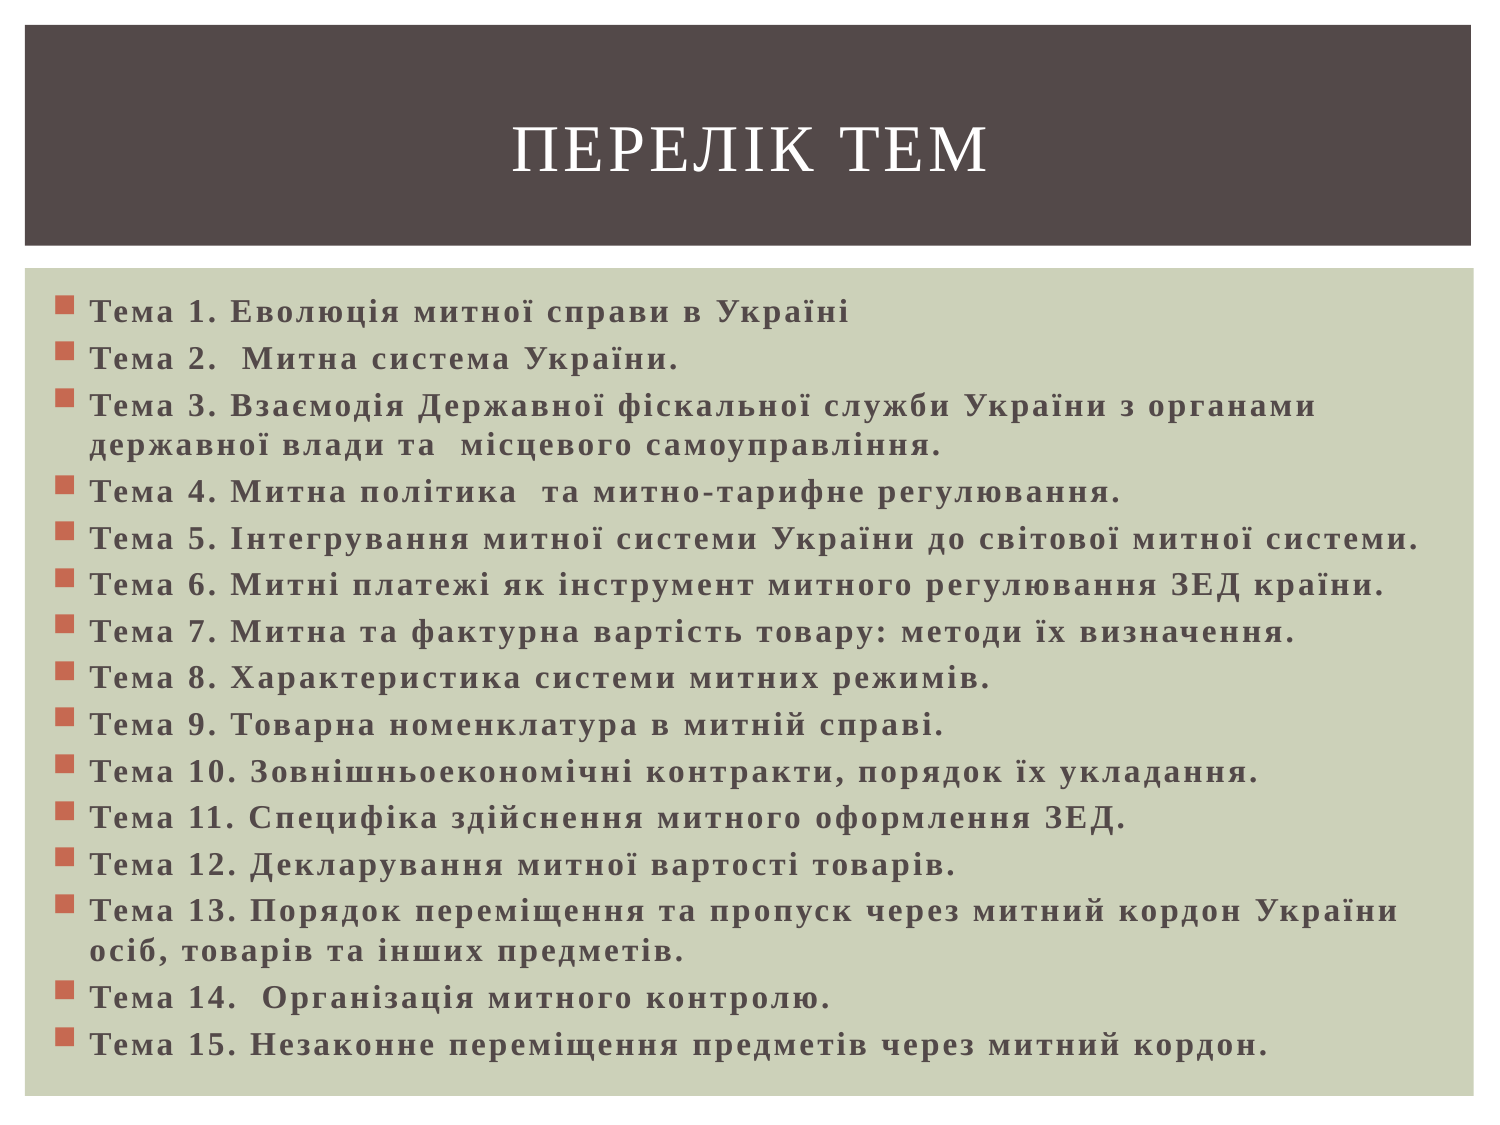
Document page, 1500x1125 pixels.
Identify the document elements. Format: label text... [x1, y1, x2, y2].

list Тема 1. Еволюція митної справи в Україні Тема 2. Митна система України. Тема 3. Взаємодія Державної фіскальної служби України з органами державної влади та місцевого самоуправління. Тема 4. Митна політика та митно-тарифне регулювання. Тема 5. Інтегрування митної системи України до світової митної системи. Тема 6. Митні платежі як інструмент митного регулювання ЗЕД країни. Тема 7. Митна та фактурна вартість товару: методи їх визначення. Тема 8. Характеристика системи митних режимів. Тема 9. Товарна номенклатура в митній справі. Тема 10. Зовнішньоекономічні контракти, порядок їх укладання. Тема 11. Специфіка здійснення митного оформлення ЗЕД. Тема 12. Декларування митної вартості товарів. Тема 13. Порядок переміщення та пропуск через митний кордон України осіб, товарів та інших предметів. Тема 14. Організація митного контролю. Тема 15. Незаконне переміщення предметів через митний кордон. [29, 281, 1471, 1005]
title Перелік тем [62, 58, 1438, 232]
